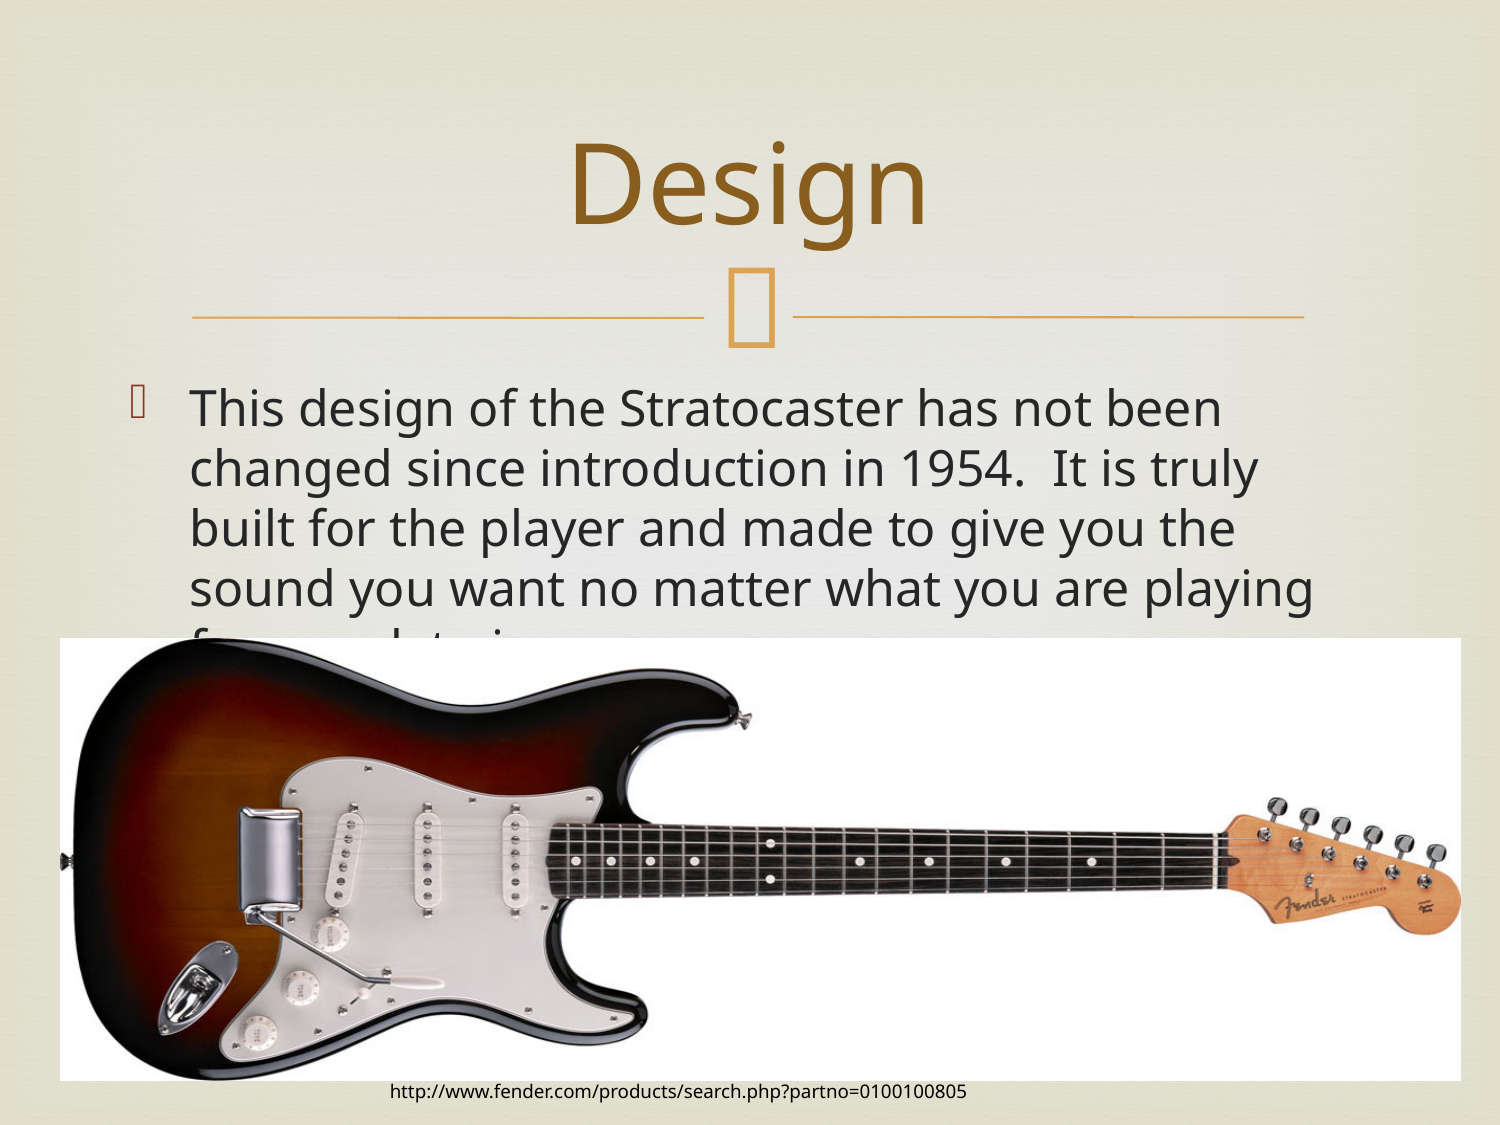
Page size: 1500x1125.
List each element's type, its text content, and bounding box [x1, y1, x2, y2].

picture [59, 637, 1461, 1081]
list This design of the Stratocaster has not been changed since introduction in 1954. It is truly built for the player and made to give you the sound you want no matter what you are playing from rock to jazz. [114, 368, 1386, 636]
title Design [112, 93, 1386, 267]
text_box http://www.fender.com/products/search.php?partno=0100100805 [374, 1090, 1125, 1110]
